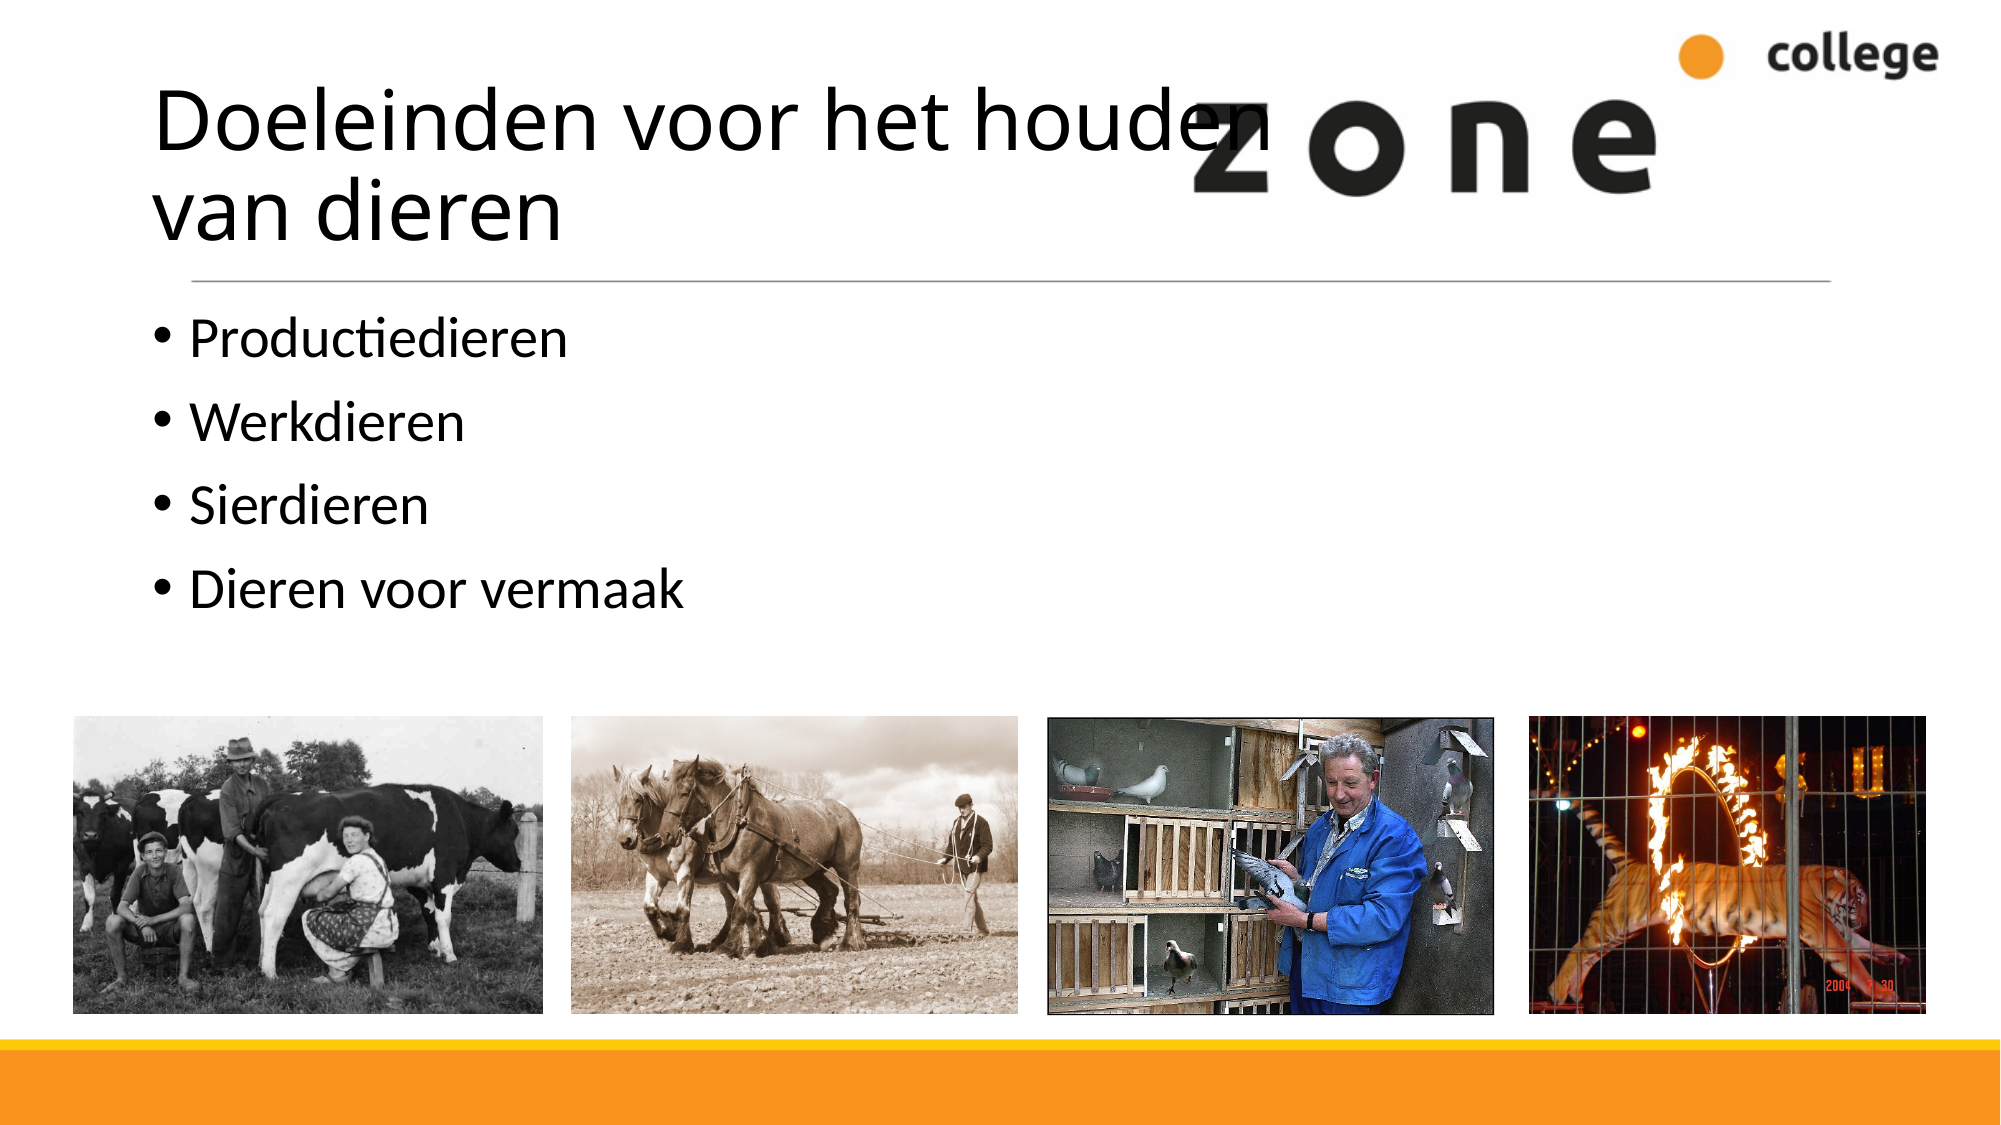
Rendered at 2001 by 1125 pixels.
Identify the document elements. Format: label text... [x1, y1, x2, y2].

title Doeleinden voor het houden van dieren [137, 59, 1863, 278]
picture [0, 0, 2001, 1125]
list Productiedieren Werkdieren Sierdieren Dieren voor vermaak [137, 299, 1863, 1014]
